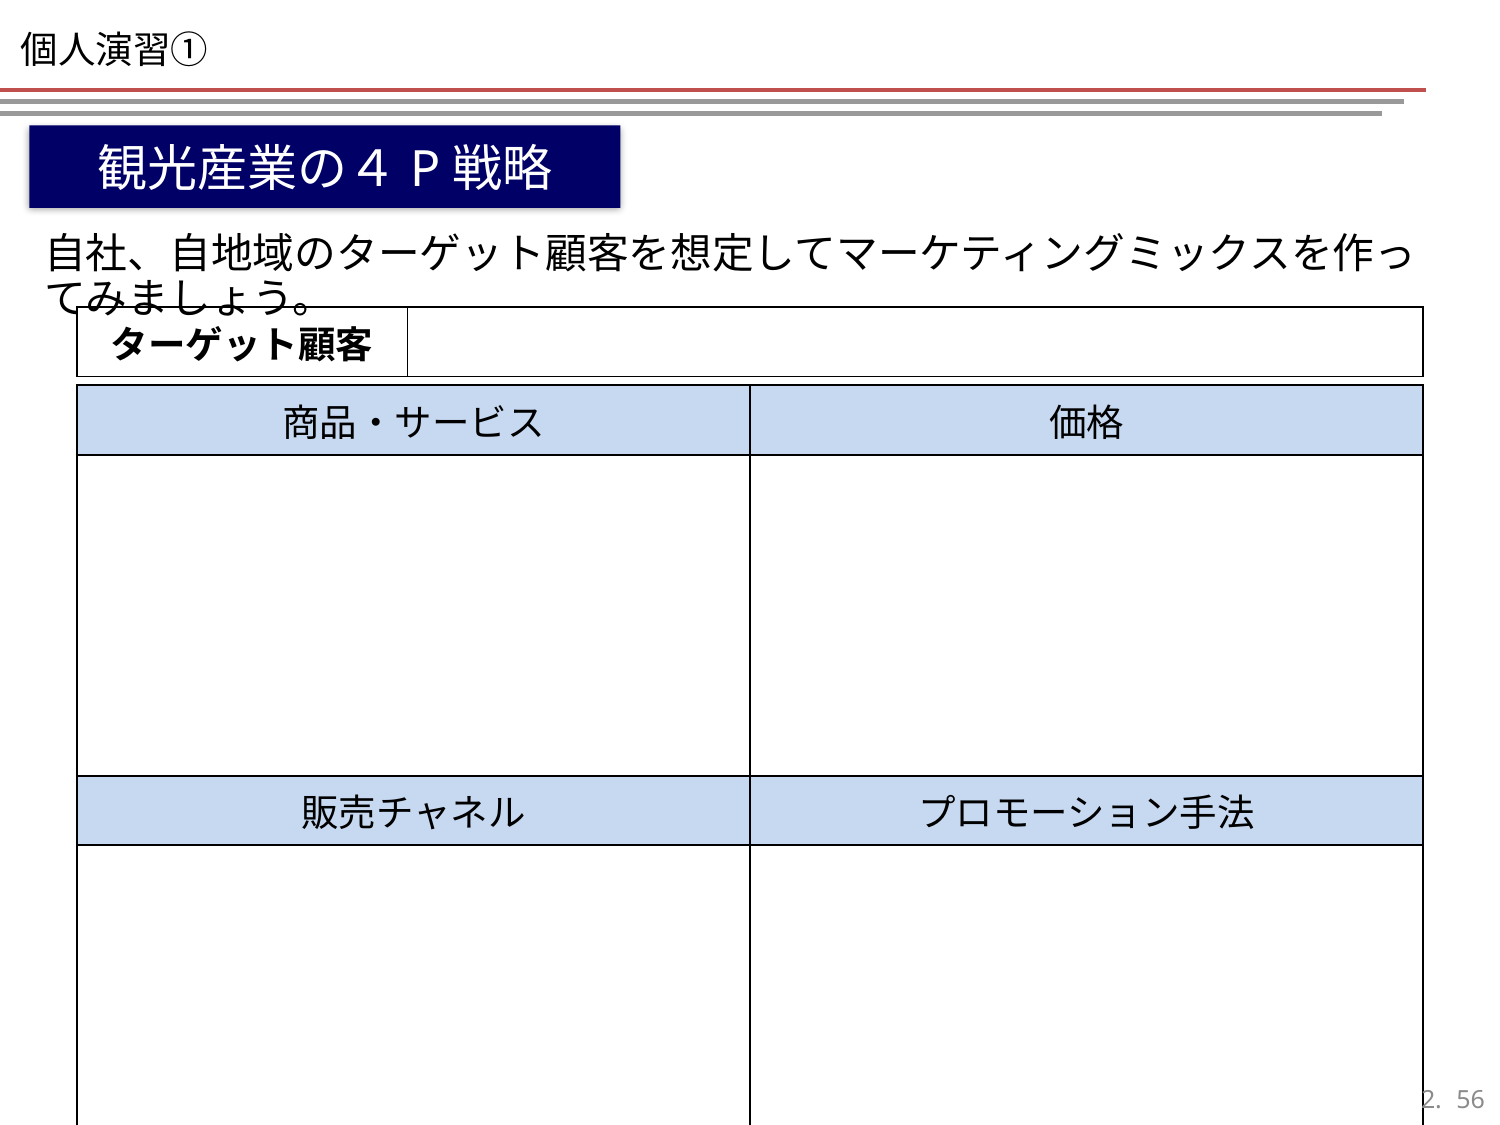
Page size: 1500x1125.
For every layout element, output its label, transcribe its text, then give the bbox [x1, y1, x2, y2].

table_cell [751, 846, 1422, 1125]
table_header 商品・サービス [78, 386, 749, 454]
table_cell [78, 846, 749, 1125]
table_header ターゲット顧客 [78, 308, 407, 376]
table_cell [78, 456, 749, 775]
slide_number 55 [1381, 1065, 1500, 1125]
table_cell [751, 456, 1422, 775]
text_box 観光産業の４P戦略 [29, 125, 621, 208]
table_cell 販売チャネル [78, 777, 749, 844]
table_header 価格 [751, 386, 1422, 454]
table_cell プロモーション手法 [751, 777, 1422, 844]
text_box 自社、自地域のターゲット顧客を想定してマーケティングミックスを作ってみましょう。 [27, 224, 1461, 287]
title 個人演習① [5, 18, 1424, 79]
table_header [408, 308, 1422, 376]
